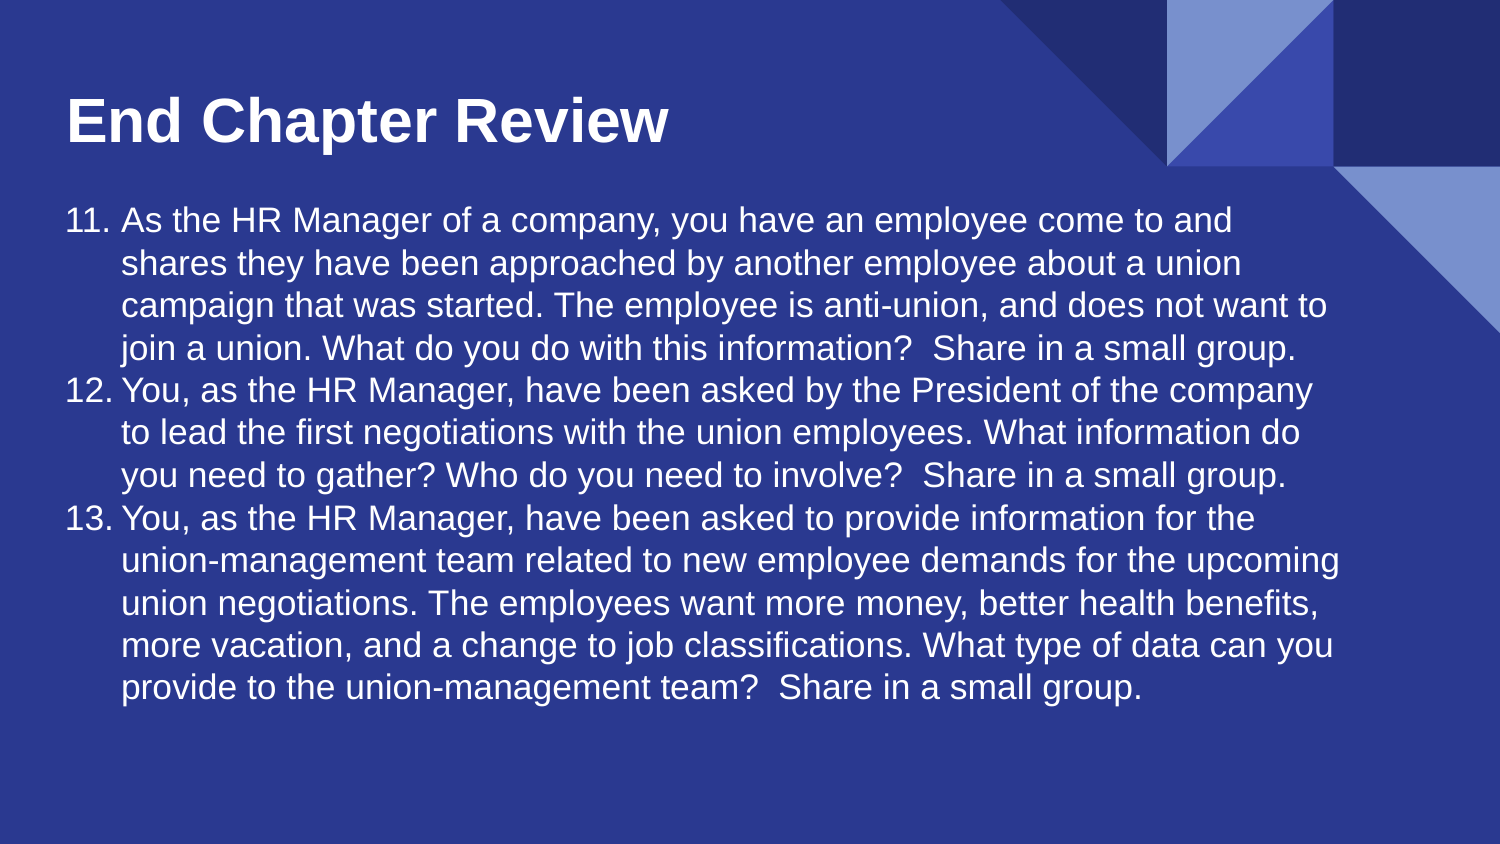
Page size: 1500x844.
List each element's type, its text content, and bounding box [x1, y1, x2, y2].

title End Chapter Review [51, 67, 1449, 167]
text_box As the HR Manager of a company, you have an employee come to and shares they have been approached by another employee about a union campaign that was started. The employee is anti-union, and does not want to join a union. What do you do with this information? Share in a small group. You, as the HR Manager, have been asked by the President of the company to lead the first negotiations with the union employees. What information do you need to gather? Who do you need to involve? Share in a small group. You, as the HR Manager, have been asked to provide information for the union-management team related to new employee demands for the upcoming union negotiations. The employees want more money, better health benefits, more vacation, and a change to job classifications. What type of data can you provide to the union-management team? Share in a small group. [49, 189, 1358, 828]
